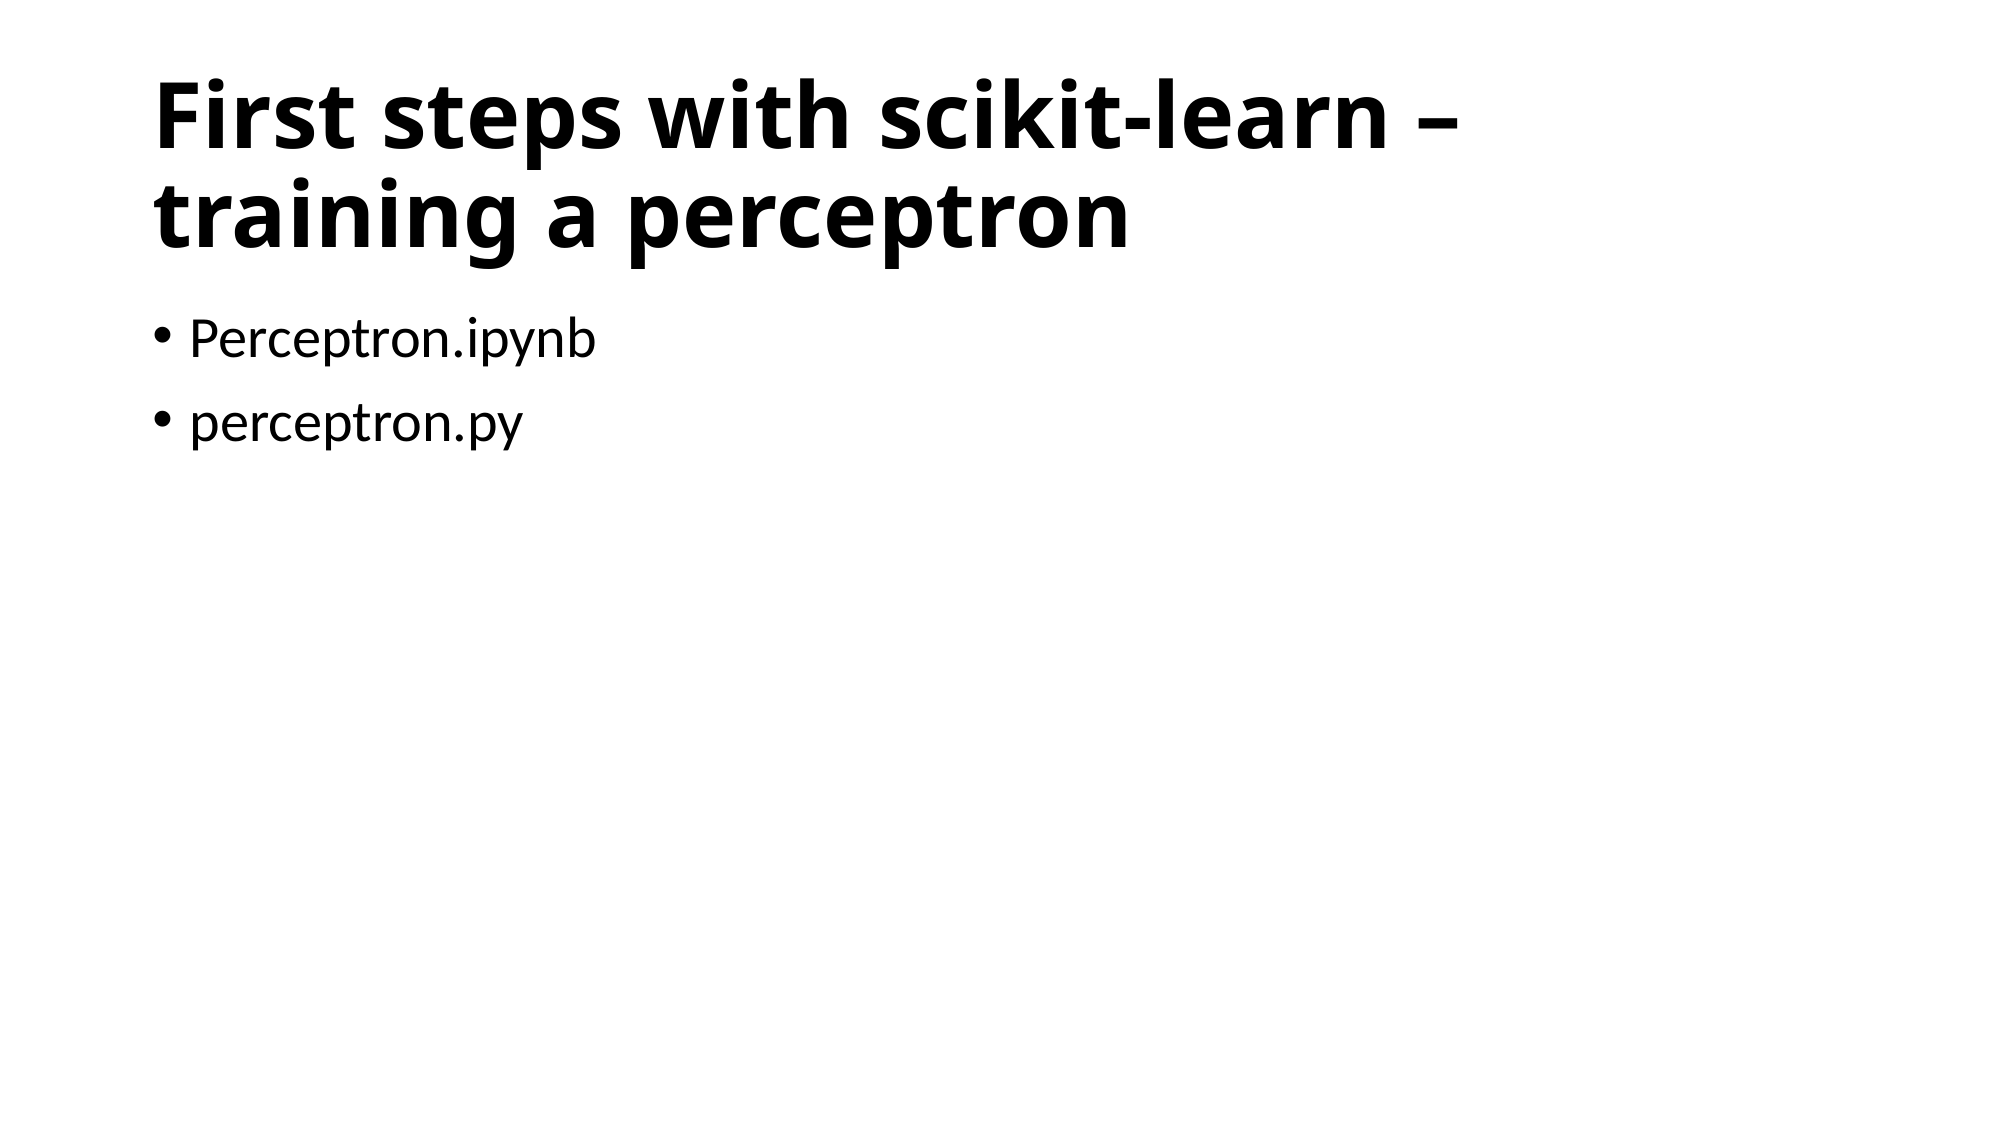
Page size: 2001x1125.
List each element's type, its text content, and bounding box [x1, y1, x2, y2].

title First steps with scikit-learn – training a perceptron [137, 59, 1863, 278]
list Perceptron.ipynb perceptron.py [137, 299, 1863, 1014]
